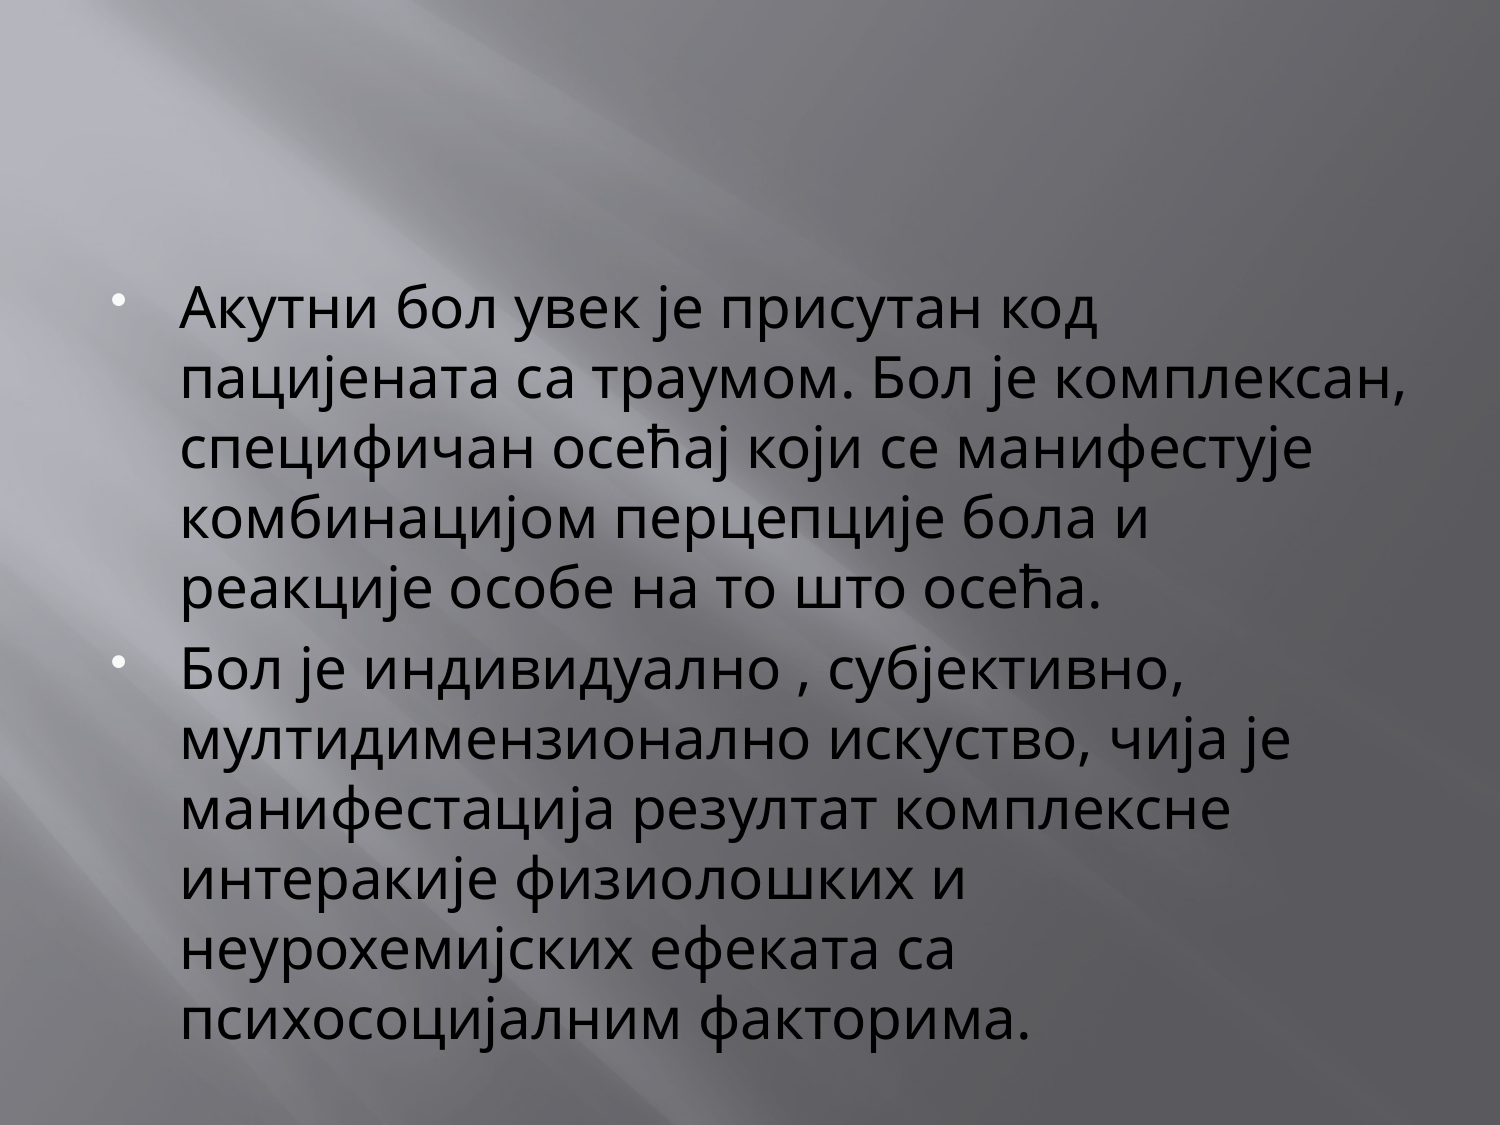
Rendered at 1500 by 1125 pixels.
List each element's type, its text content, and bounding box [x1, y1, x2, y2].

list Акутни бол увек је присутан код пацијената са траумом. Бол је комплексан, специфичан осећај који се манифестује комбинацијом перцепције бола и реакције особе на то што осећа. Бол је индивидуално , субјективно, мултидимензионално искуство, чија је манифестација резултат комплексне интеракије физиолошких и неурохемијских ефеката са психосоцијалним факторима. [75, 262, 1425, 1035]
